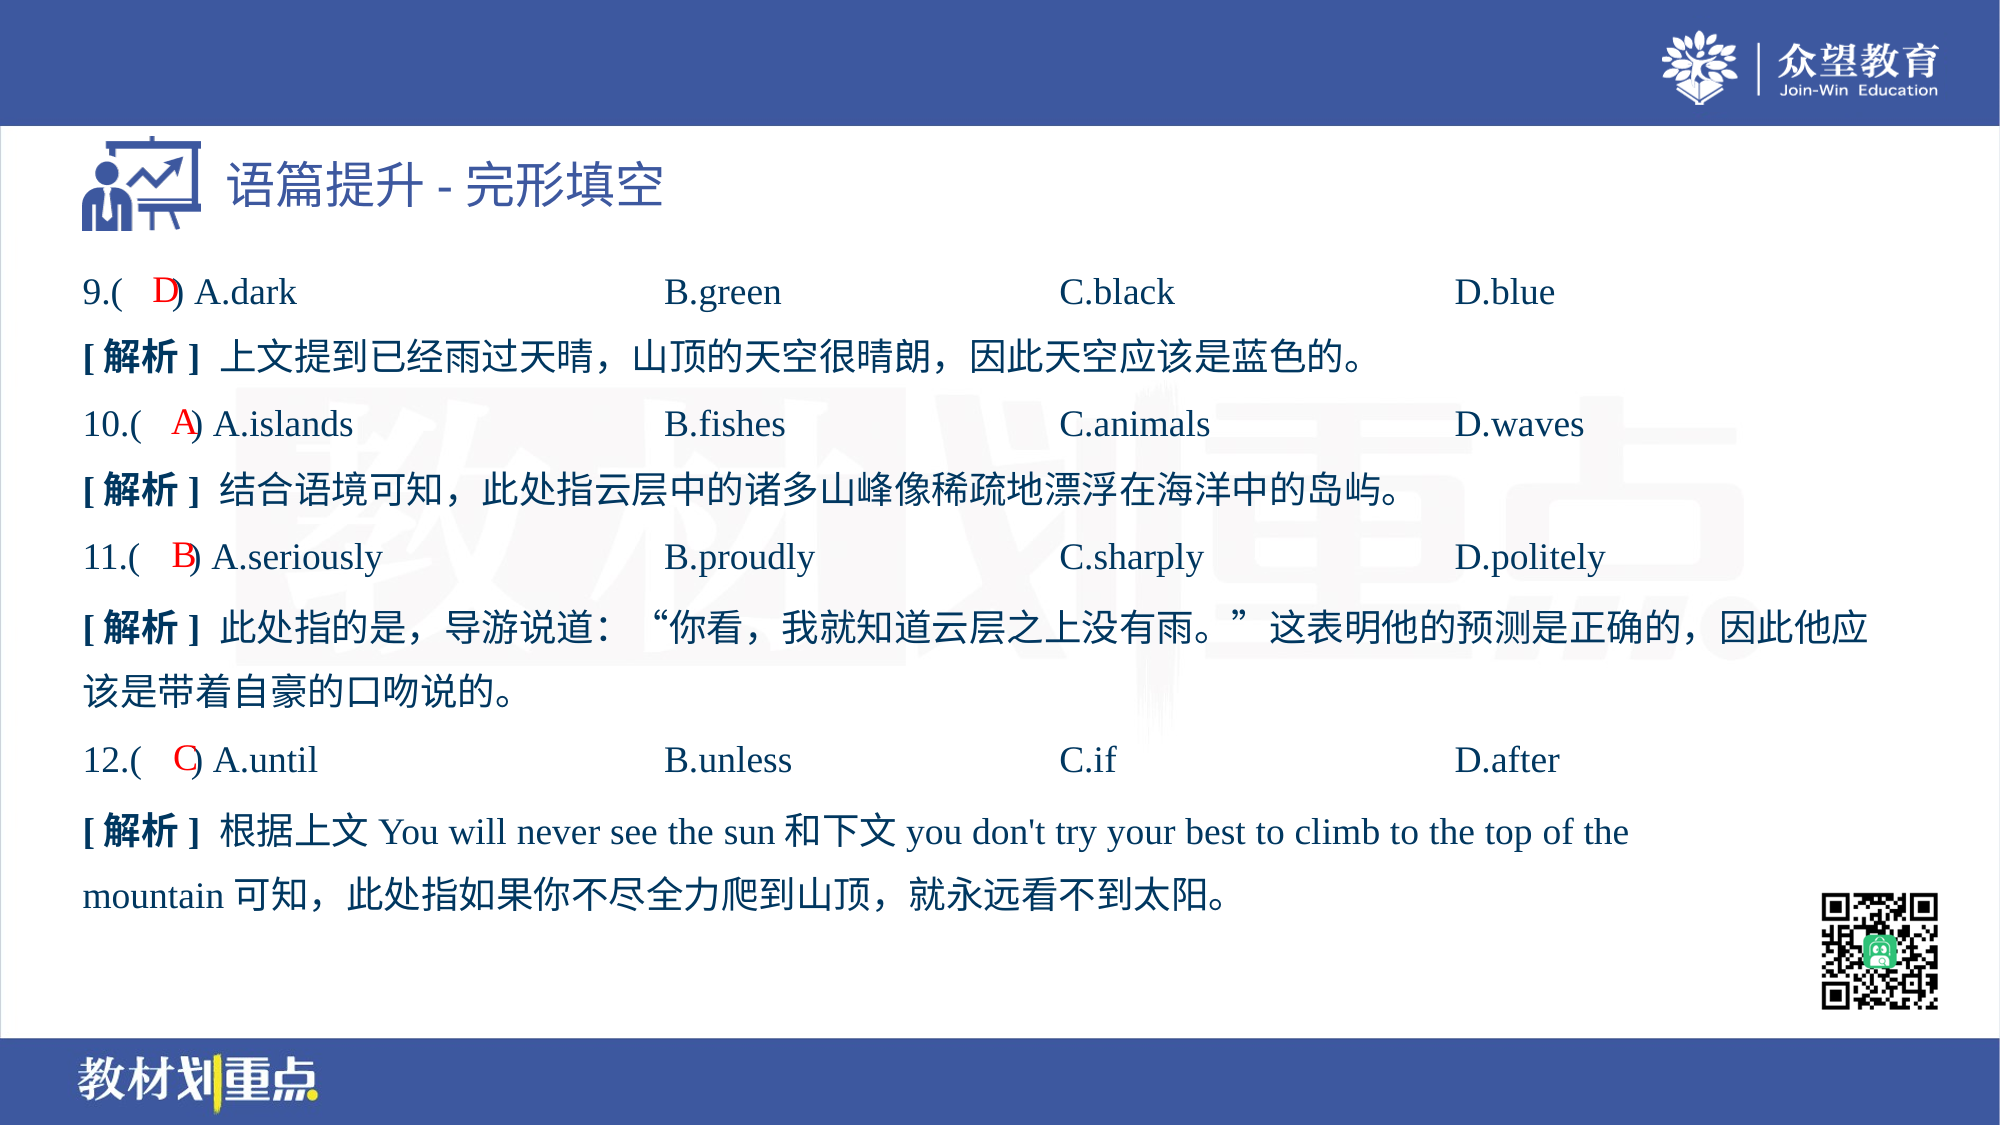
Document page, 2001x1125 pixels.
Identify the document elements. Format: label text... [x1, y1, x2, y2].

text_box B [157, 510, 211, 569]
text_box [解析] 此处指的是，导游说道：“你看，我就知道云层之上没有雨。”这表明他的预测是正确的，因此他应 该是带着自豪的口吻说的。 [82, 580, 1817, 707]
picture [0, 0, 2000, 1125]
text_box A [157, 377, 212, 436]
text_box [解析] 根据上文You will never see the sun和下文you don't try your best to climb to the top of the mountain可知，此处指如果你不尽全力爬到山顶，就永远看不到太阳。 [82, 783, 1817, 910]
text_box C [159, 713, 212, 772]
text_box [解析] 结合语境可知，此处指云层中的诸多山峰像稀疏地漂浮在海洋中的岛屿。 [82, 446, 1817, 504]
text_box 11.( ) A.seriously B.proudly C.sharply D.politely [82, 512, 1817, 571]
text_box 10.( ) A.islands B.fishes C.animals D.waves [82, 379, 1817, 438]
text_box 9.( ) A.dark B.green C.black D.blue [82, 247, 1817, 306]
text_box D [138, 245, 193, 304]
text_box [解析] 上文提到已经雨过天晴，山顶的天空很晴朗，因此天空应该是蓝色的。 [82, 313, 1817, 371]
text_box 12.( ) A.until B.unless C.if D.after [82, 715, 1817, 774]
